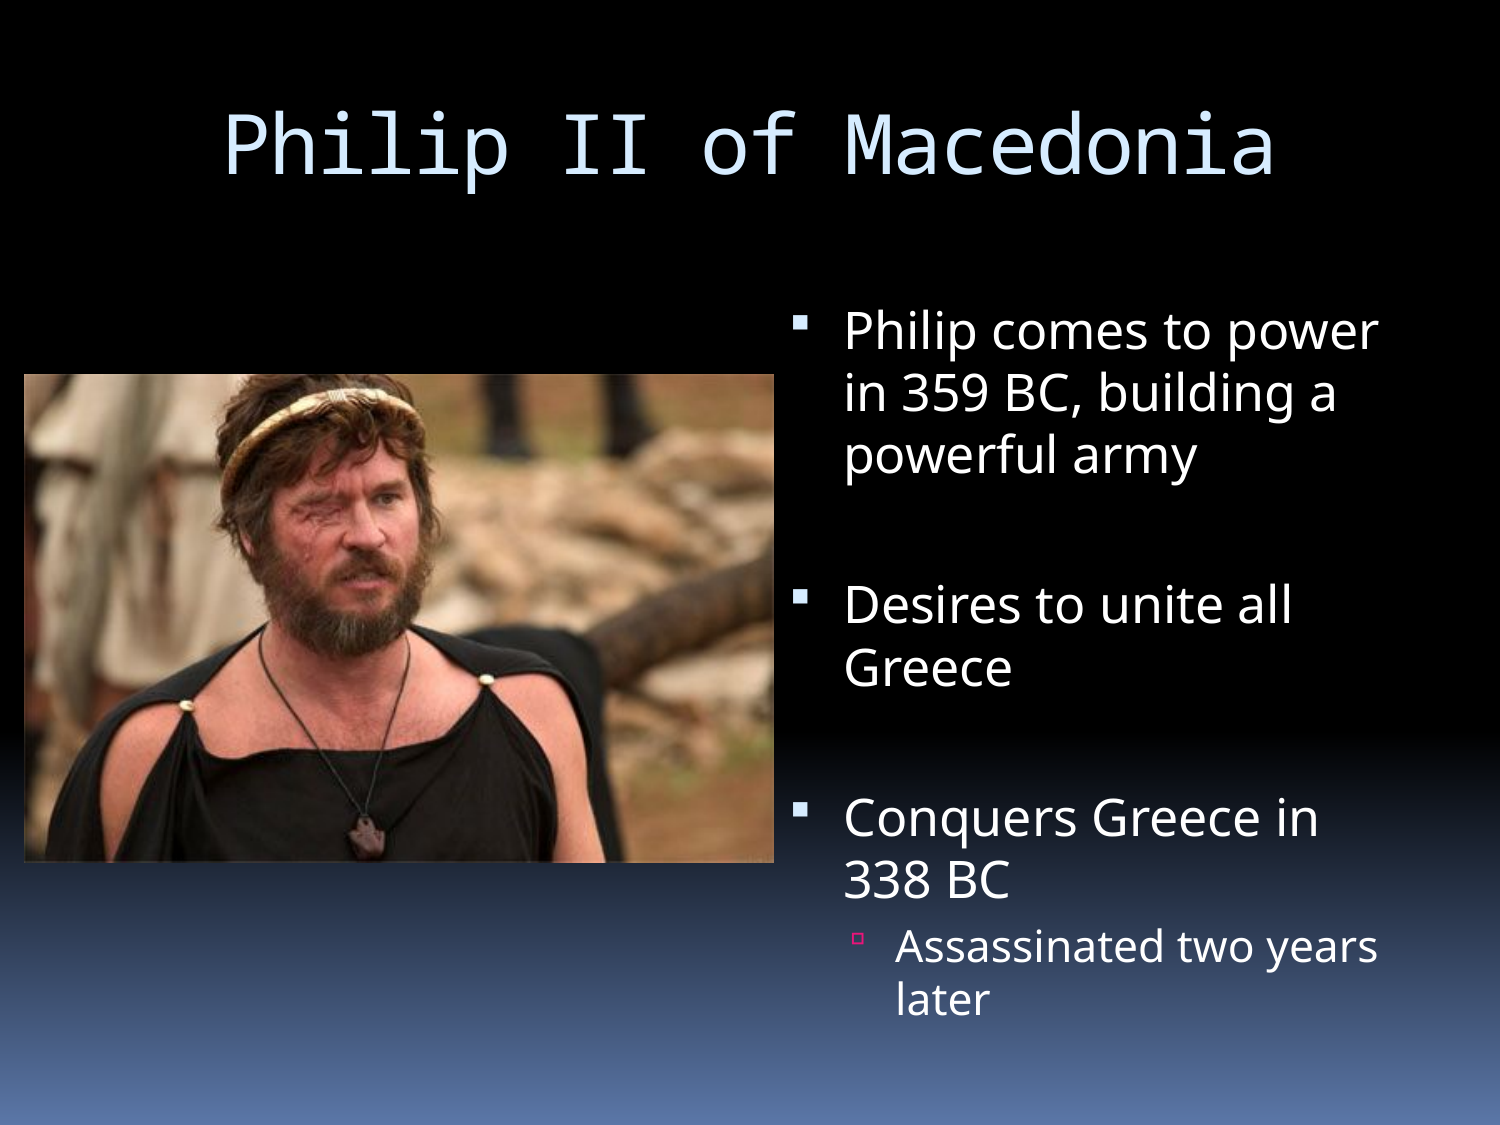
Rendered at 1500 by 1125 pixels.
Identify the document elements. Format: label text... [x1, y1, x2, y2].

title Philip II of Macedonia [75, 83, 1425, 234]
list Philip comes to power in 359 BC, building a powerful army Desires to unite all Greece Conquers Greece in 338 BC Assassinated two years later [763, 290, 1427, 1033]
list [24, 374, 775, 863]
